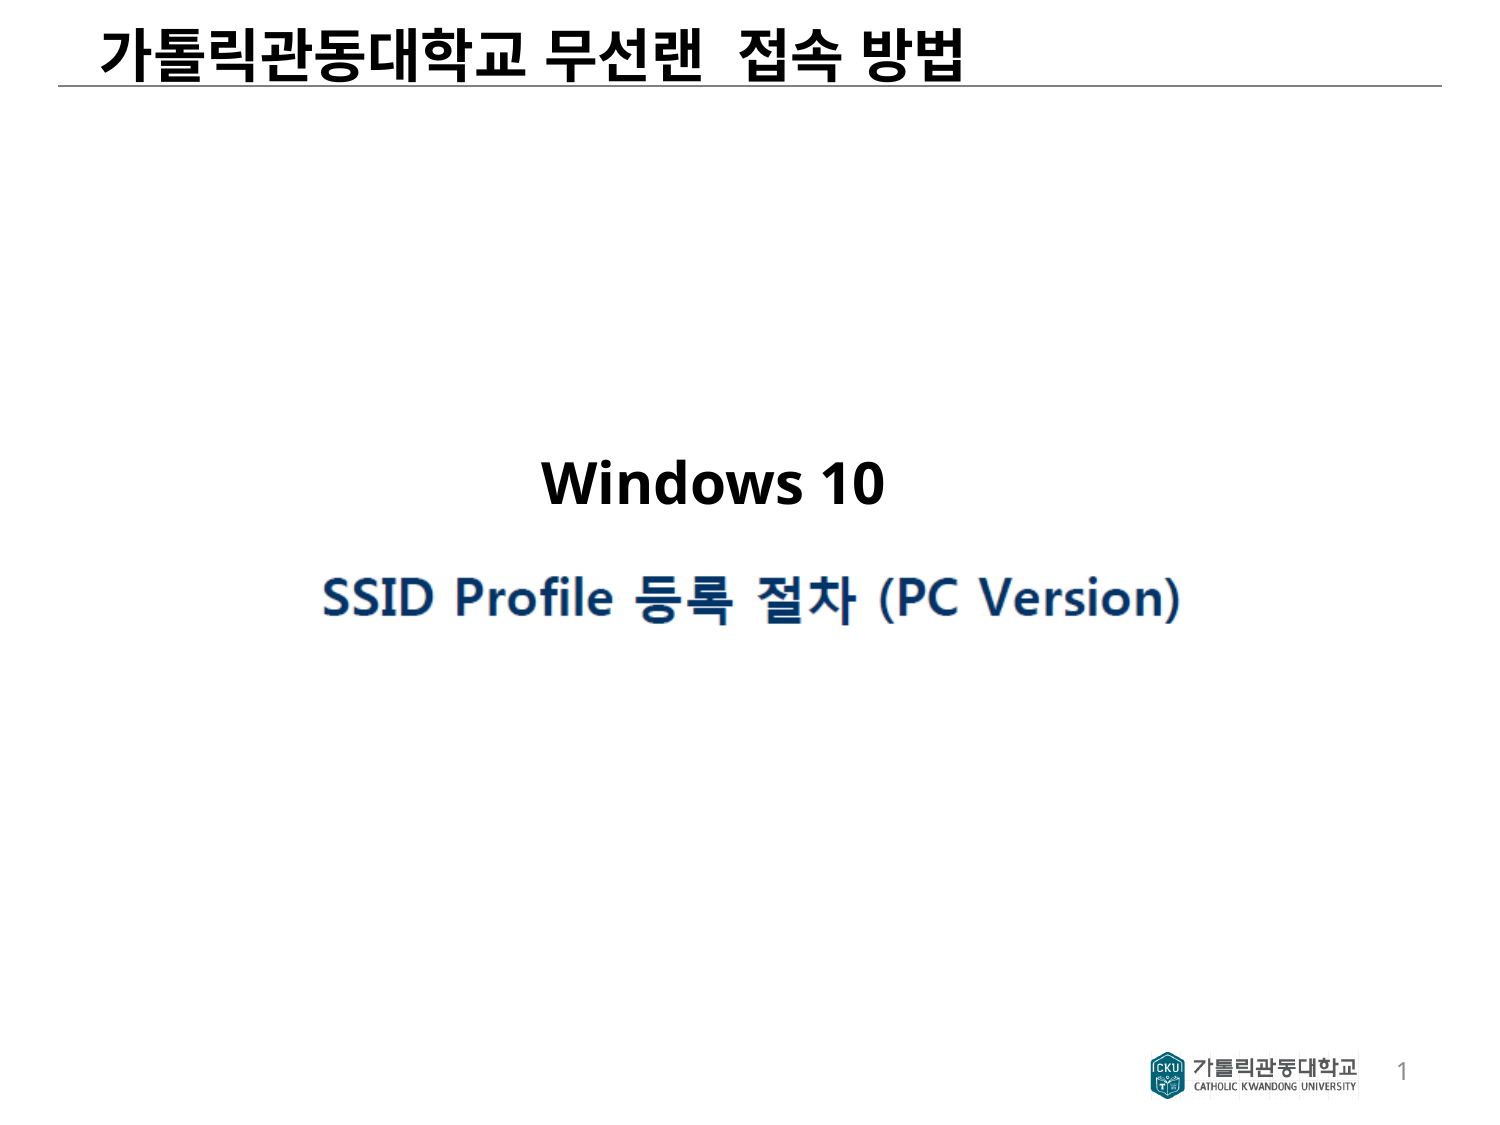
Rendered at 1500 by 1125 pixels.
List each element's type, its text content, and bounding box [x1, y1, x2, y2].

slide_number 1 [1074, 1042, 1425, 1103]
picture [302, 556, 1198, 643]
text_box 가톨릭관동대학교 무선랜 접속 방법 [85, 11, 983, 97]
text_box Windows 10 [526, 438, 901, 524]
